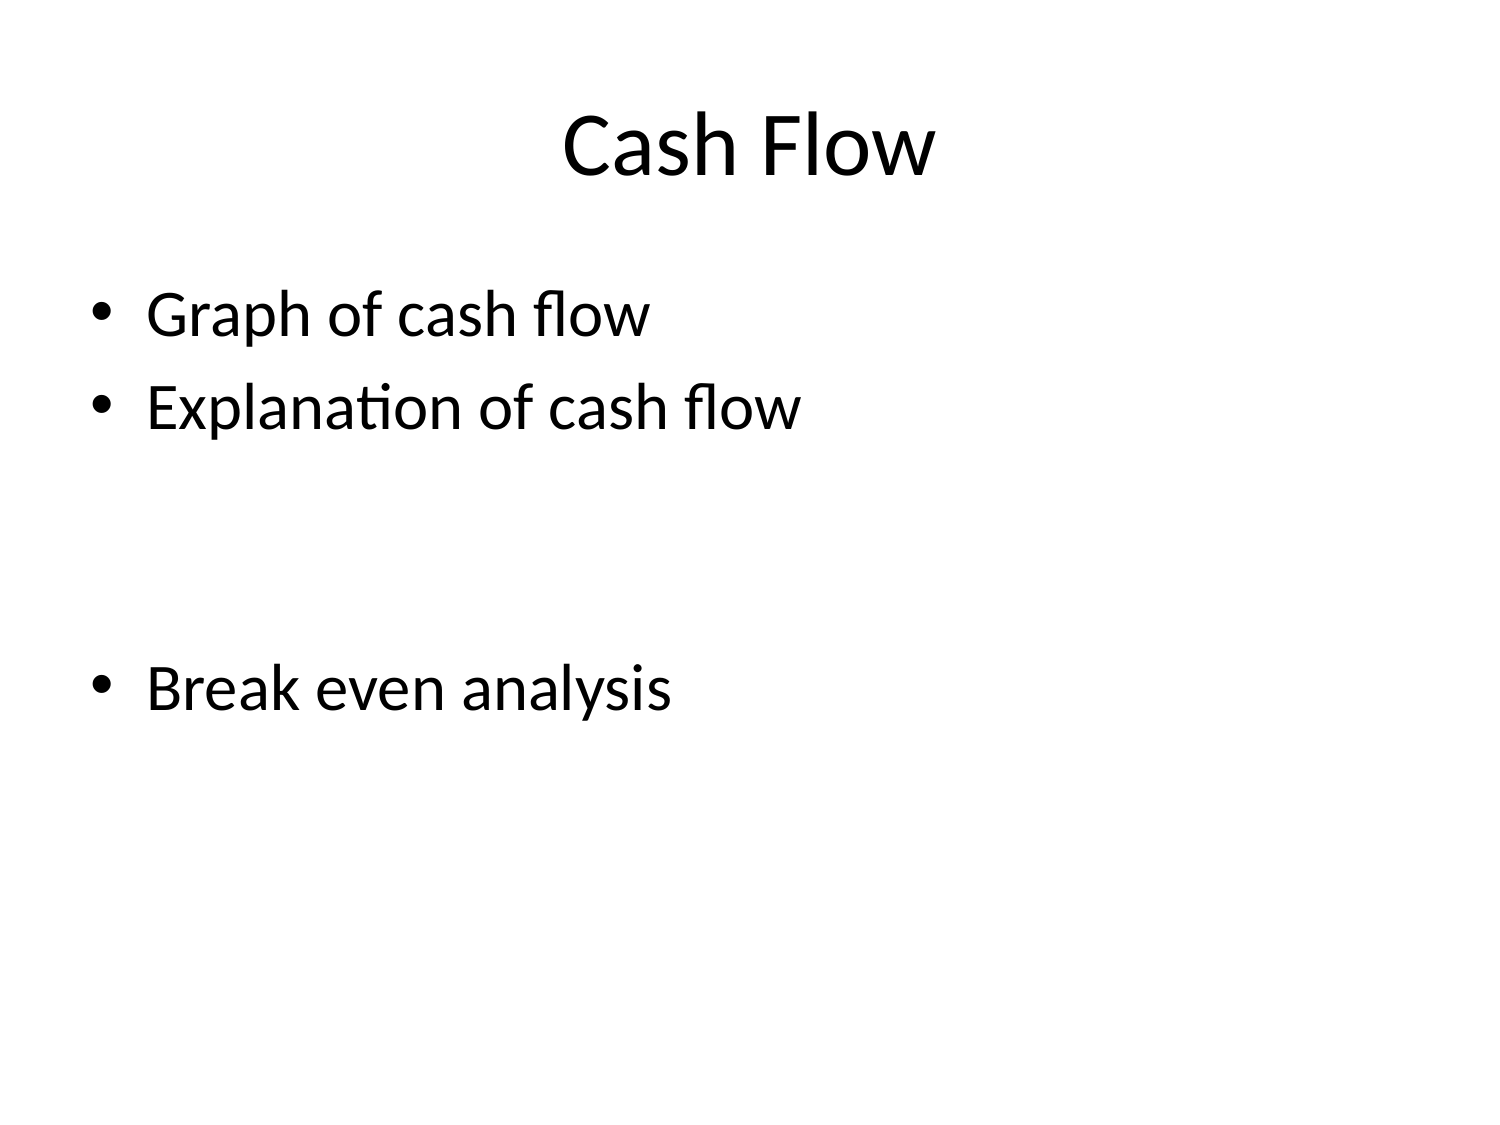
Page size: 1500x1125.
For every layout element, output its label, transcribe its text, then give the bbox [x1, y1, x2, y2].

title Cash Flow [75, 45, 1425, 233]
list Graph of cash flow Explanation of cash flow Break even analysis [75, 262, 1425, 1005]
